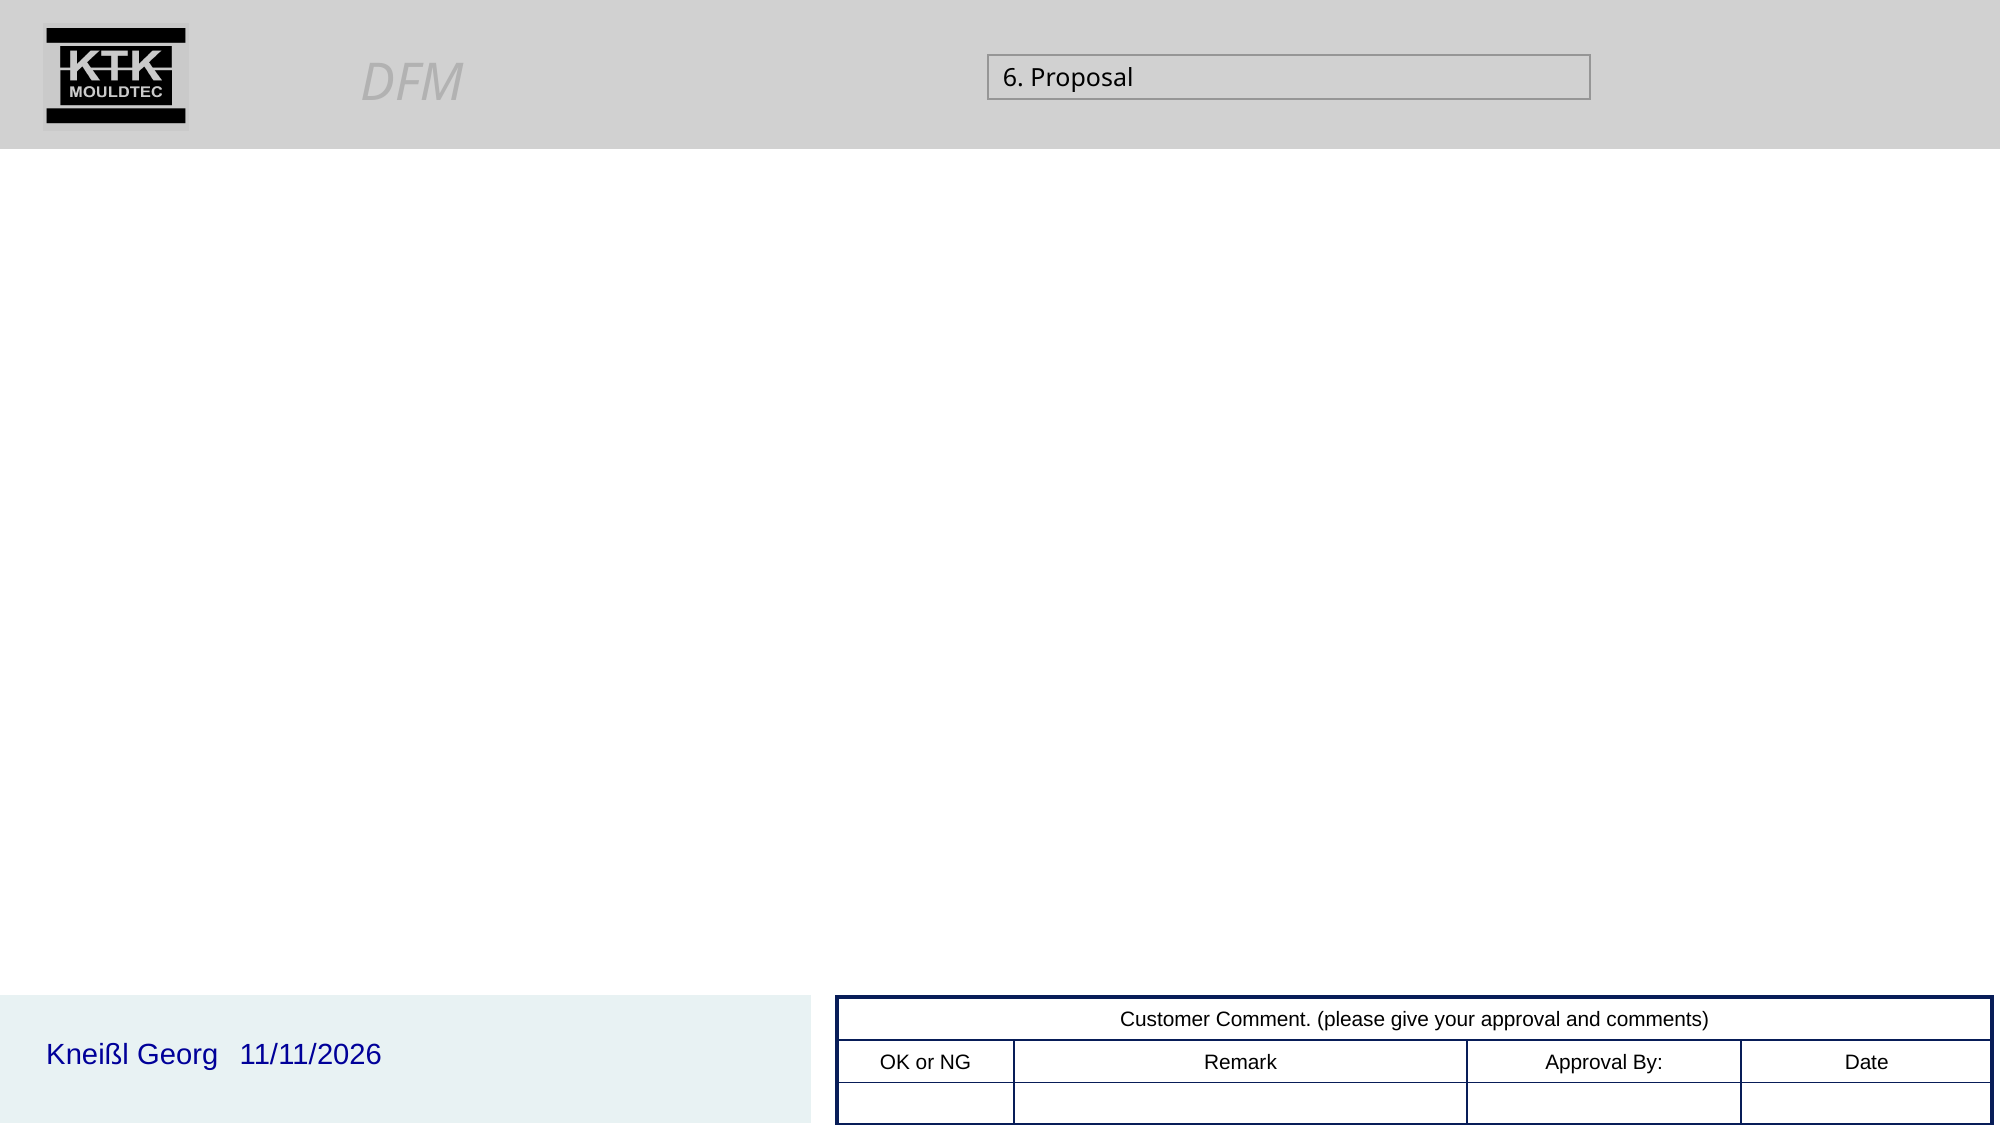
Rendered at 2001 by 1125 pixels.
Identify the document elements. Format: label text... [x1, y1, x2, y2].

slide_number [188, 1027, 433, 1106]
text_box 6. Proposal [988, 54, 1591, 100]
